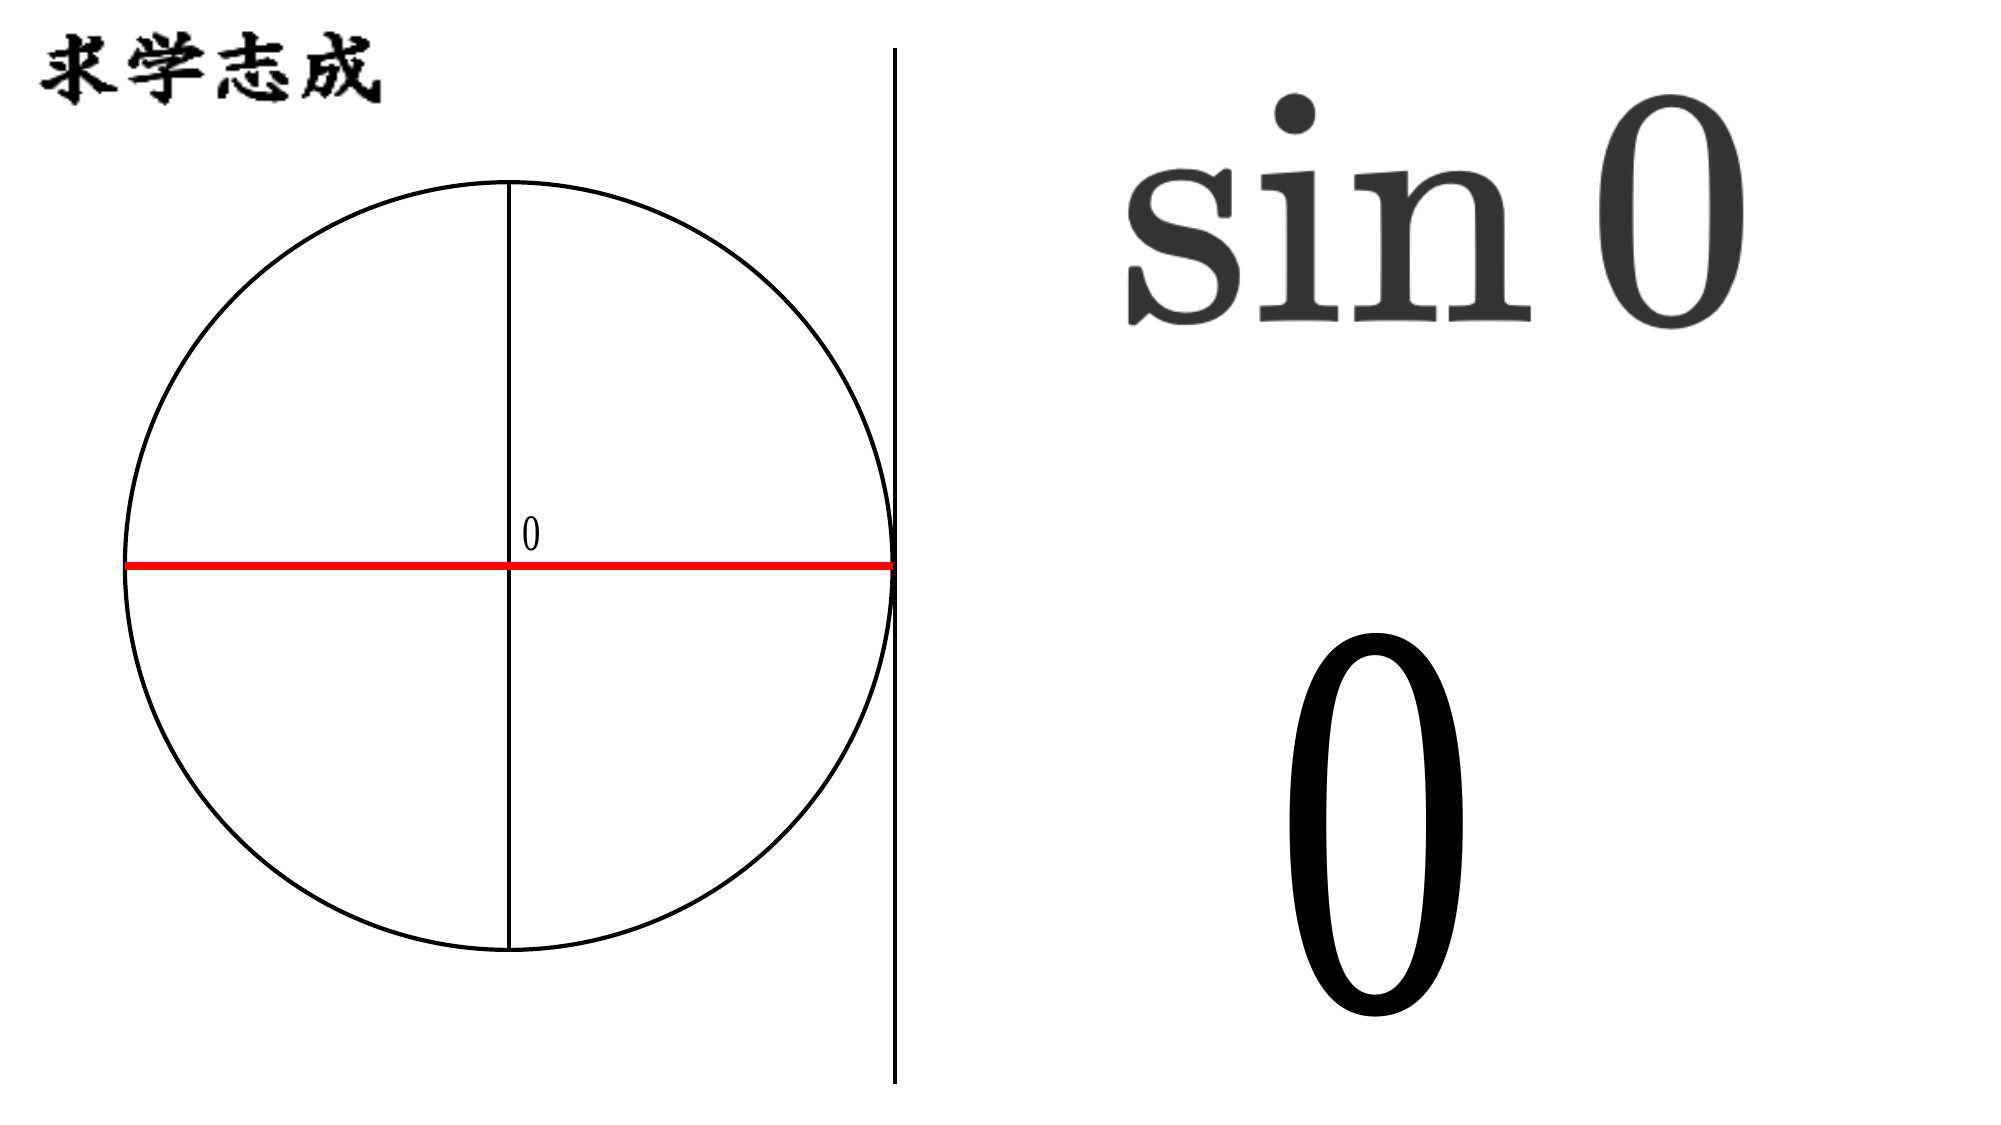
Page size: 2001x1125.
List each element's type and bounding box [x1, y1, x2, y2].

picture [1075, 39, 1799, 384]
text_box [521, 505, 559, 557]
picture [18, 0, 403, 166]
text_box [123, 181, 893, 951]
text_box [1274, 505, 1684, 1074]
